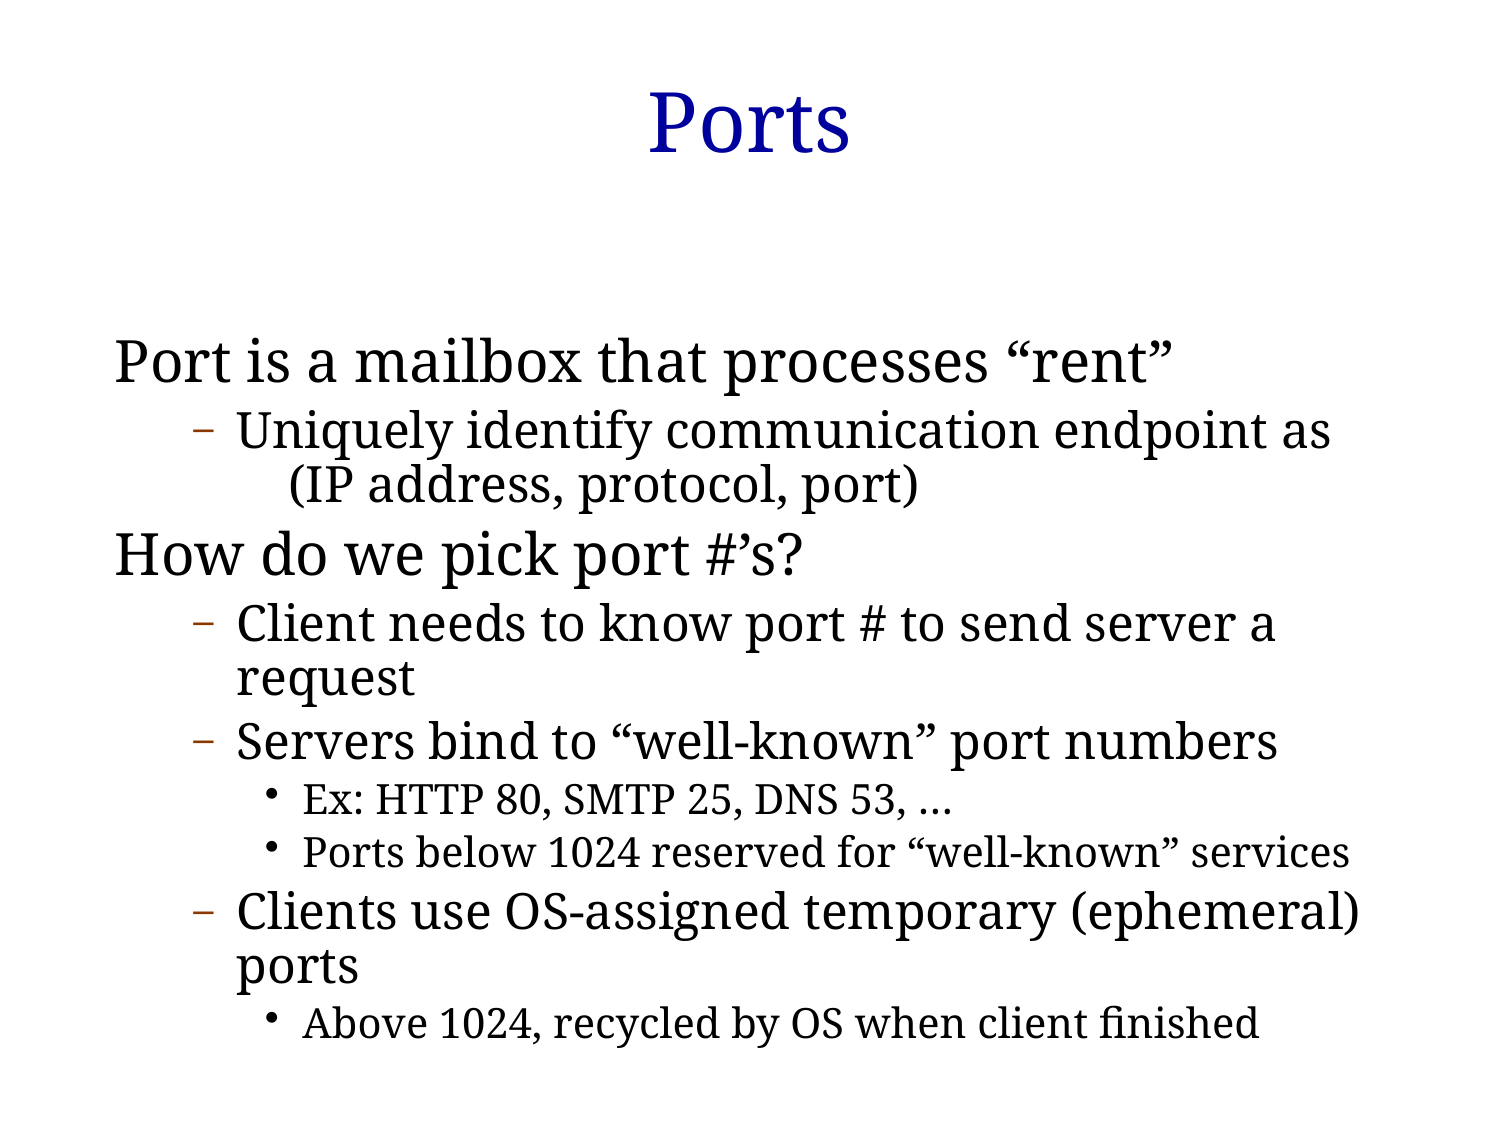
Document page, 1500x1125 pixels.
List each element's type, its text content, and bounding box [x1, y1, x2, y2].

title Ports [74, 47, 1426, 191]
list Port is a mailbox that processes “rent” Uniquely identify communication endpoint as (IP address, protocol, port) How do we pick port #’s? Client needs to know port # to send server a request Servers bind to “well-known” port numbers Ex: HTTP 80, SMTP 25, DNS 53, … Ports below 1024 reserved for “well-known” services Clients use OS-assigned temporary (ephemeral) ports Above 1024, recycled by OS when client finished [99, 324, 1433, 1001]
